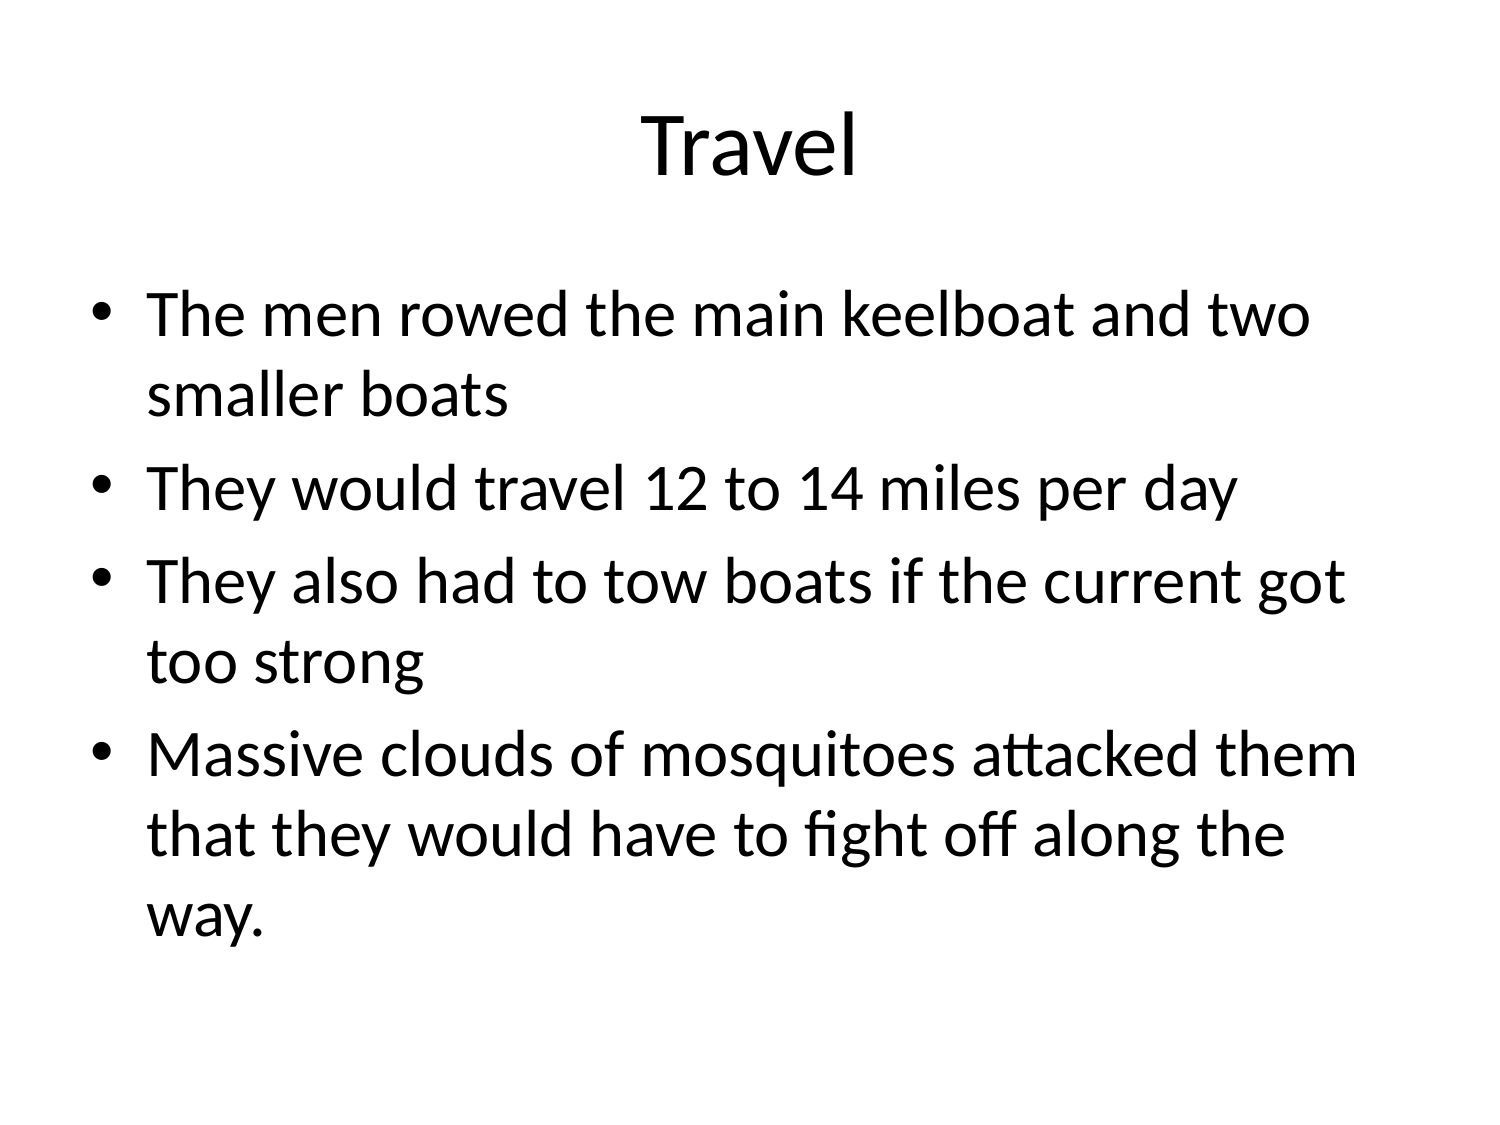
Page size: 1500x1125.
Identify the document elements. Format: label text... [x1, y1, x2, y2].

list The men rowed the main keelboat and two smaller boats They would travel 12 to 14 miles per day They also had to tow boats if the current got too strong Massive clouds of mosquitoes attacked them that they would have to fight off along the way. [75, 262, 1425, 1005]
title Travel [75, 45, 1425, 233]
